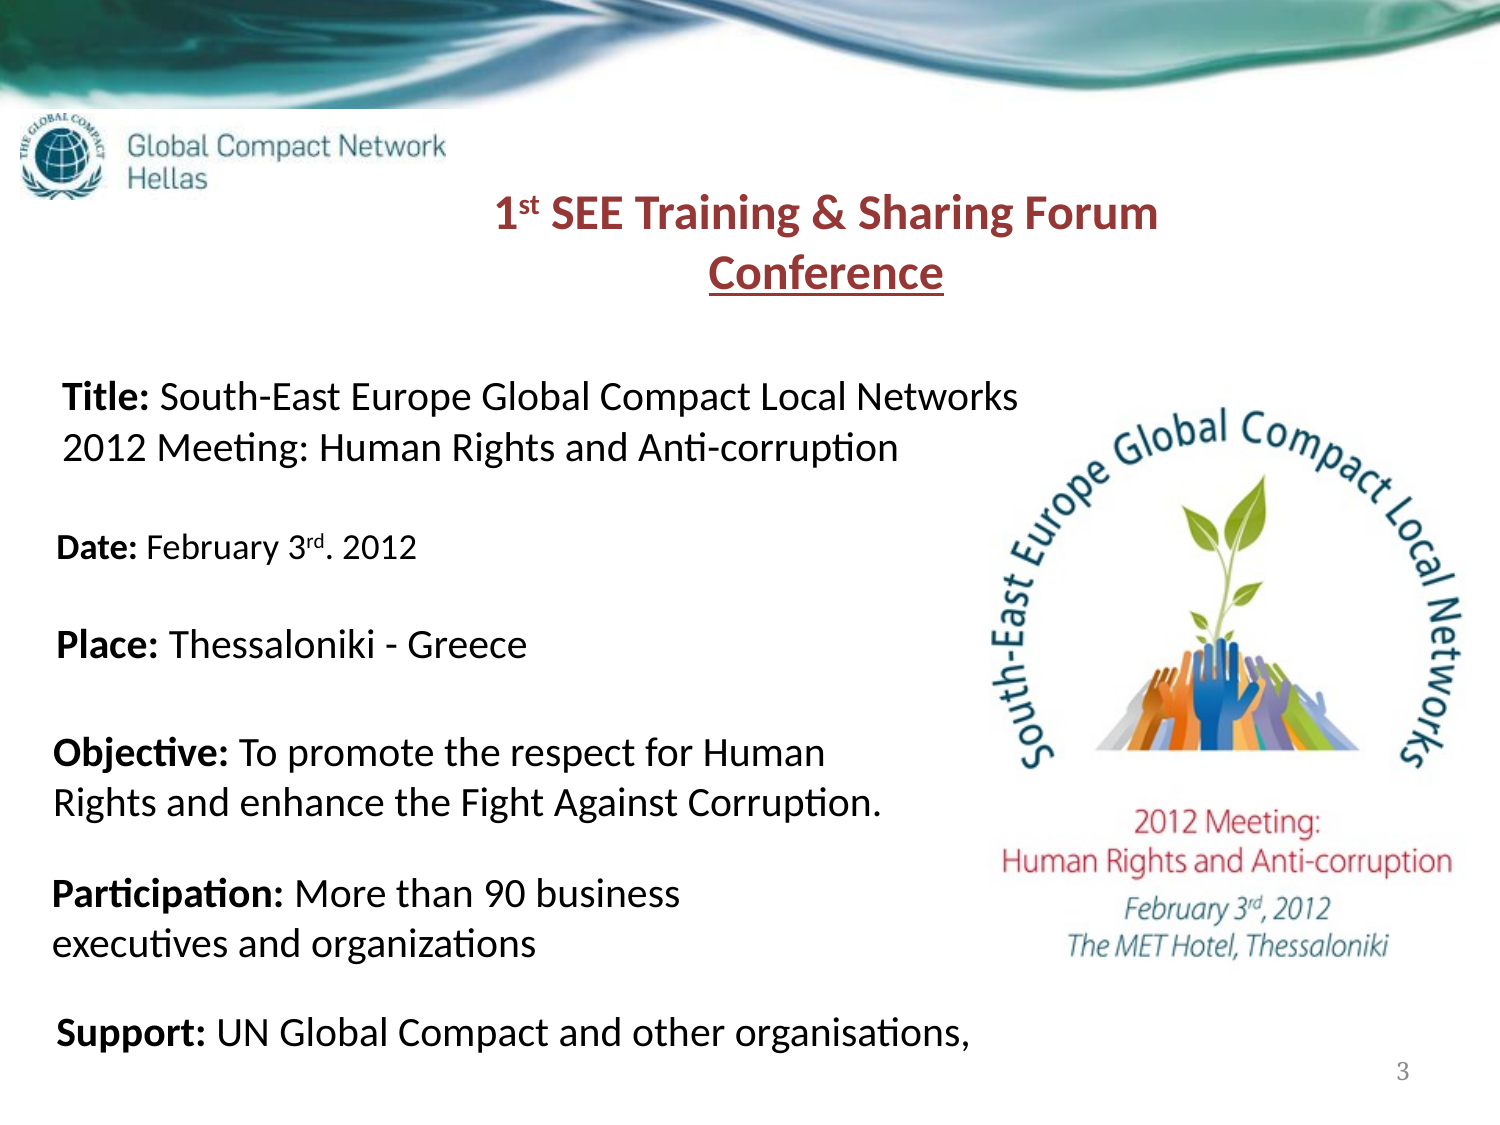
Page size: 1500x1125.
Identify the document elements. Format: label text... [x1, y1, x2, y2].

text_box Objective: To promote the respect for Human Rights and enhance the Fight Against Corruption. [38, 717, 913, 846]
picture [0, 0, 1500, 109]
text_box Date: February 3rd. 2012 [41, 515, 774, 575]
picture [19, 113, 446, 200]
picture [965, 384, 1492, 979]
text_box Title: South-East Europe Global Compact Local Networks 2012 Meeting: Human Rights and Anti-corruption [47, 361, 1058, 480]
title 1st SEE Training & Sharing Forum Conference [445, 171, 1208, 254]
text_box Place: Thessaloniki - Greece [41, 609, 774, 682]
text_box Support: UN Global Compact and other organisations, [41, 987, 1034, 1071]
list Participation: More than 90 business executives and organizations [36, 857, 770, 976]
slide_number 3 [1074, 1042, 1425, 1103]
